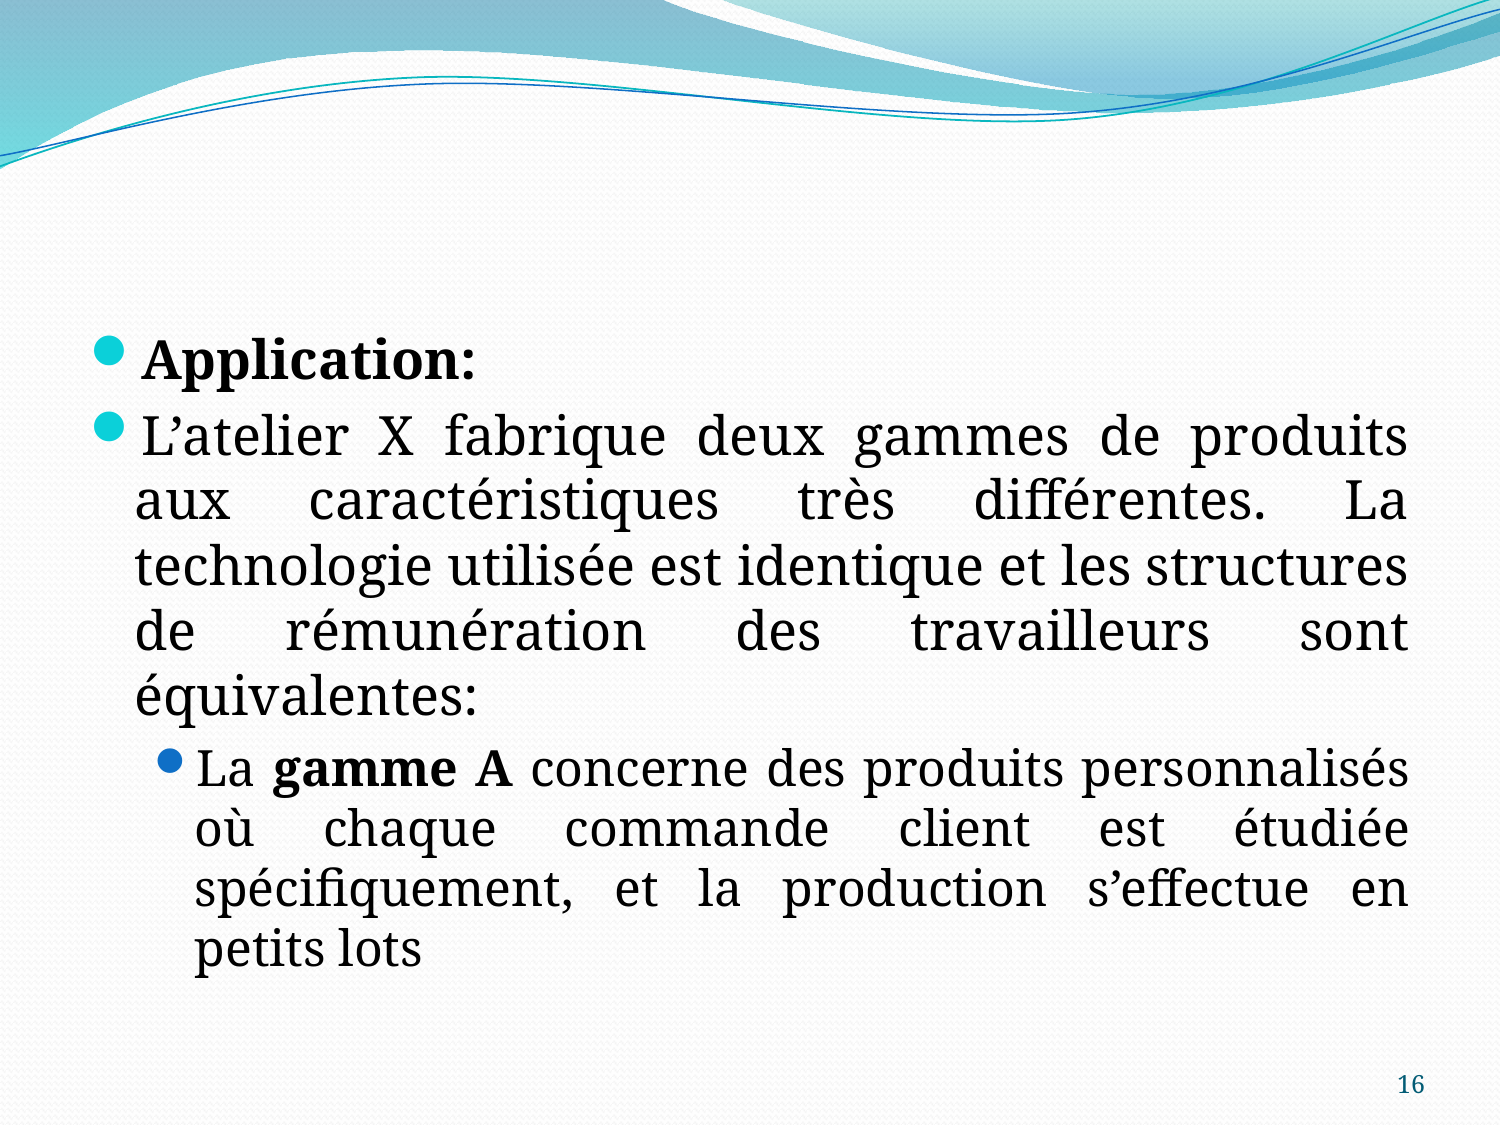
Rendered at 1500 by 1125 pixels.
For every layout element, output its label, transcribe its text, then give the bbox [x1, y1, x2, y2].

list Application: L’atelier X fabrique deux gammes de produits aux caractéristiques très différentes. La technologie utilisée est identique et les structures de rémunération des travailleurs sont équivalentes: La gamme A concerne des produits personnalisés où chaque commande client est étudiée spécifiquement, et la production s’effectue en petits lots [75, 317, 1425, 1038]
slide_number 16 [1299, 1042, 1425, 1103]
